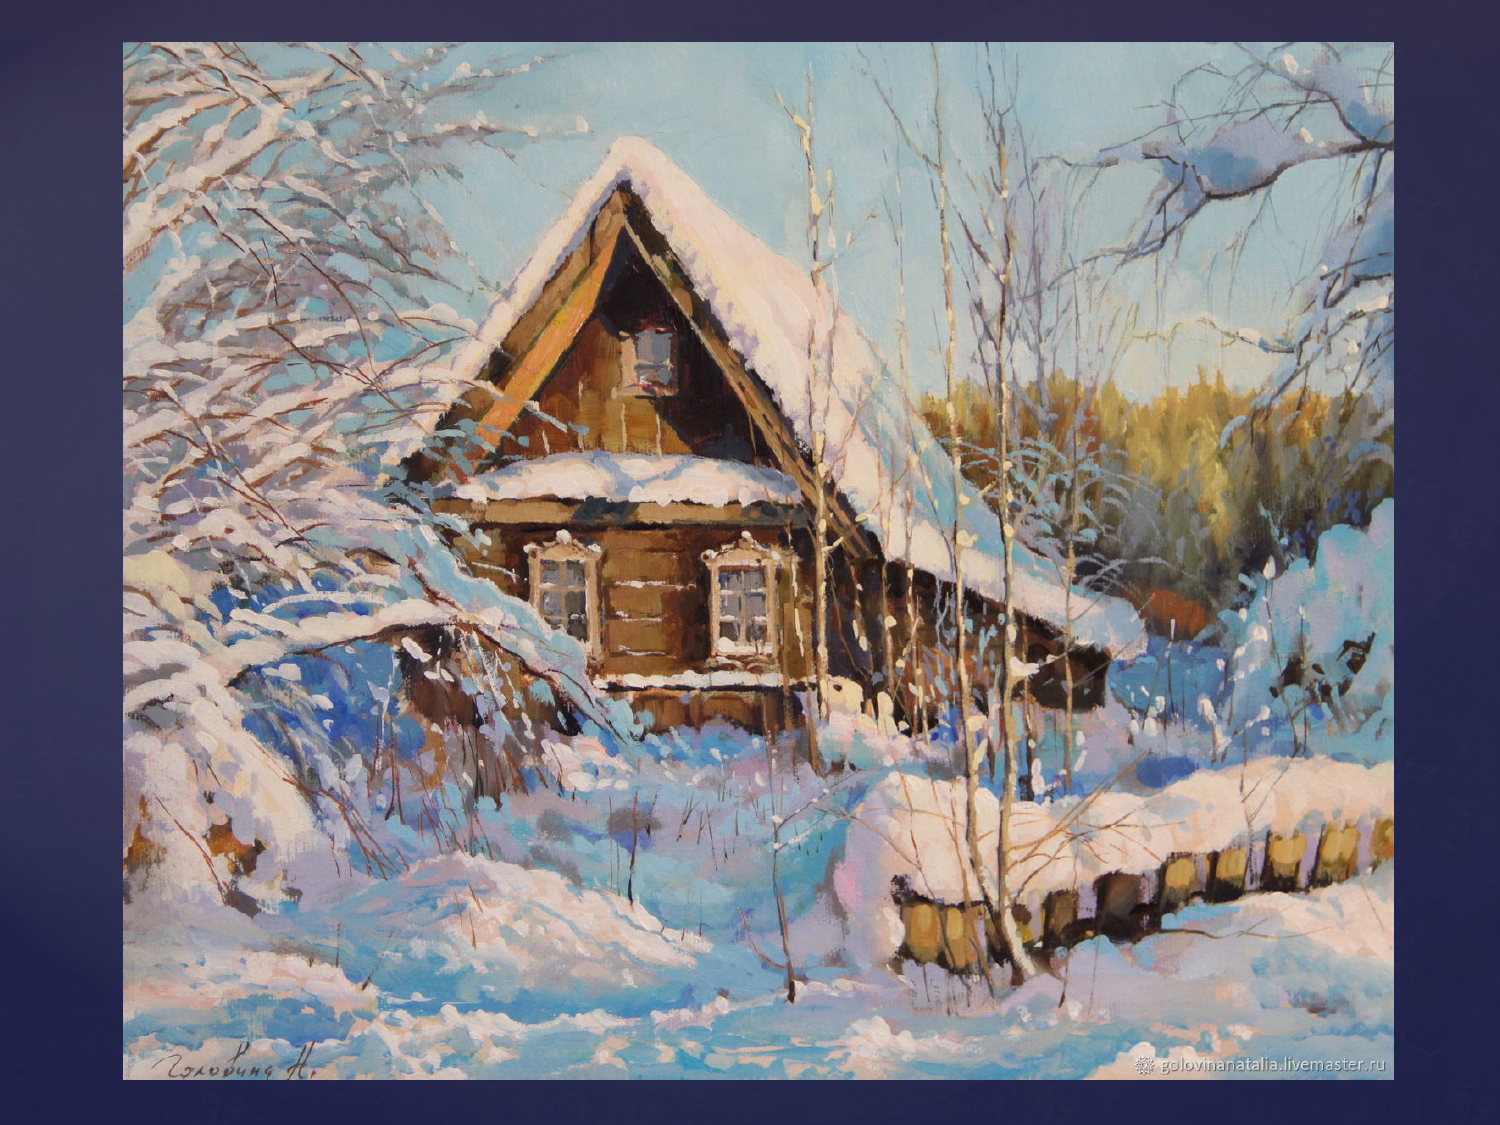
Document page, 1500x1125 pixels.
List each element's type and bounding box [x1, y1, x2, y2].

list [123, 42, 1395, 1081]
